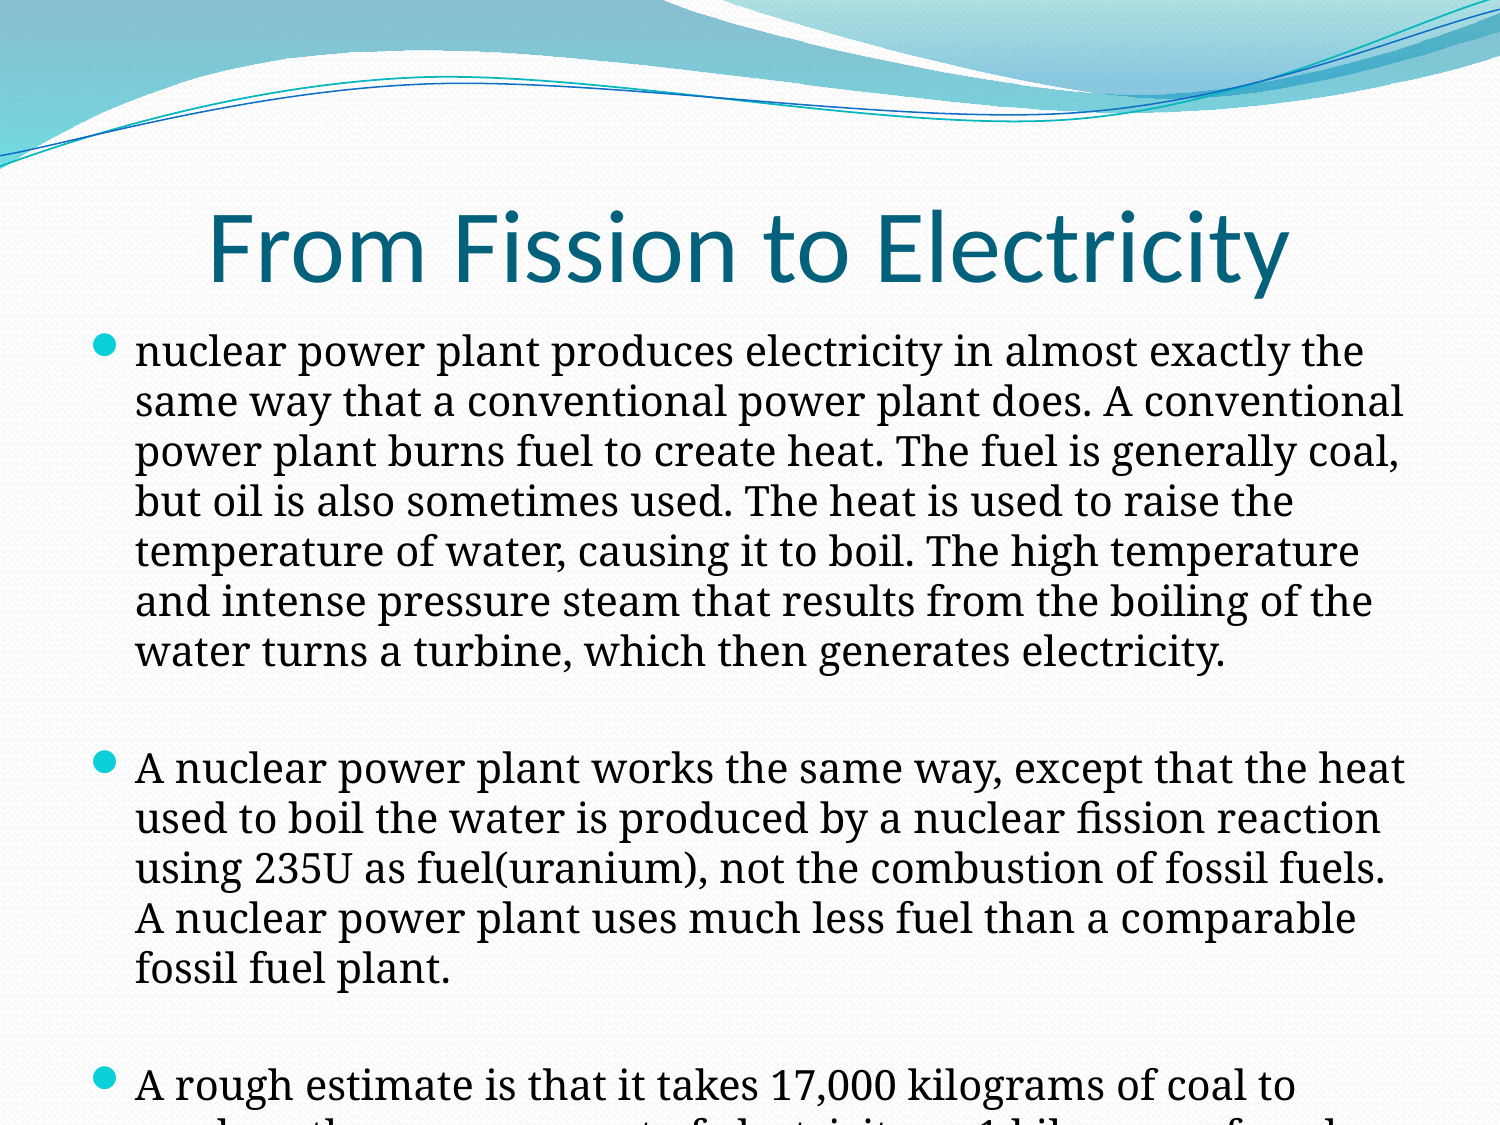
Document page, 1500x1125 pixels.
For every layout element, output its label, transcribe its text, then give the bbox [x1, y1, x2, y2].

list nuclear power plant produces electricity in almost exactly the same way that a conventional power plant does. A conventional power plant burns fuel to create heat. The fuel is generally coal, but oil is also sometimes used. The heat is used to raise the temperature of water, causing it to boil. The high temperature and intense pressure steam that results from the boiling of the water turns a turbine, which then generates electricity. A nuclear power plant works the same way, except that the heat used to boil the water is produced by a nuclear fission reaction using 235U as fuel(uranium), not the combustion of fossil fuels. A nuclear power plant uses much less fuel than a comparable fossil fuel plant. A rough estimate is that it takes 17,000 kilograms of coal to produce the same amount of electricity as 1 kilogram of nuclear uranium fuel. [75, 317, 1425, 1100]
title From Fission to Electricity [75, 115, 1425, 303]
